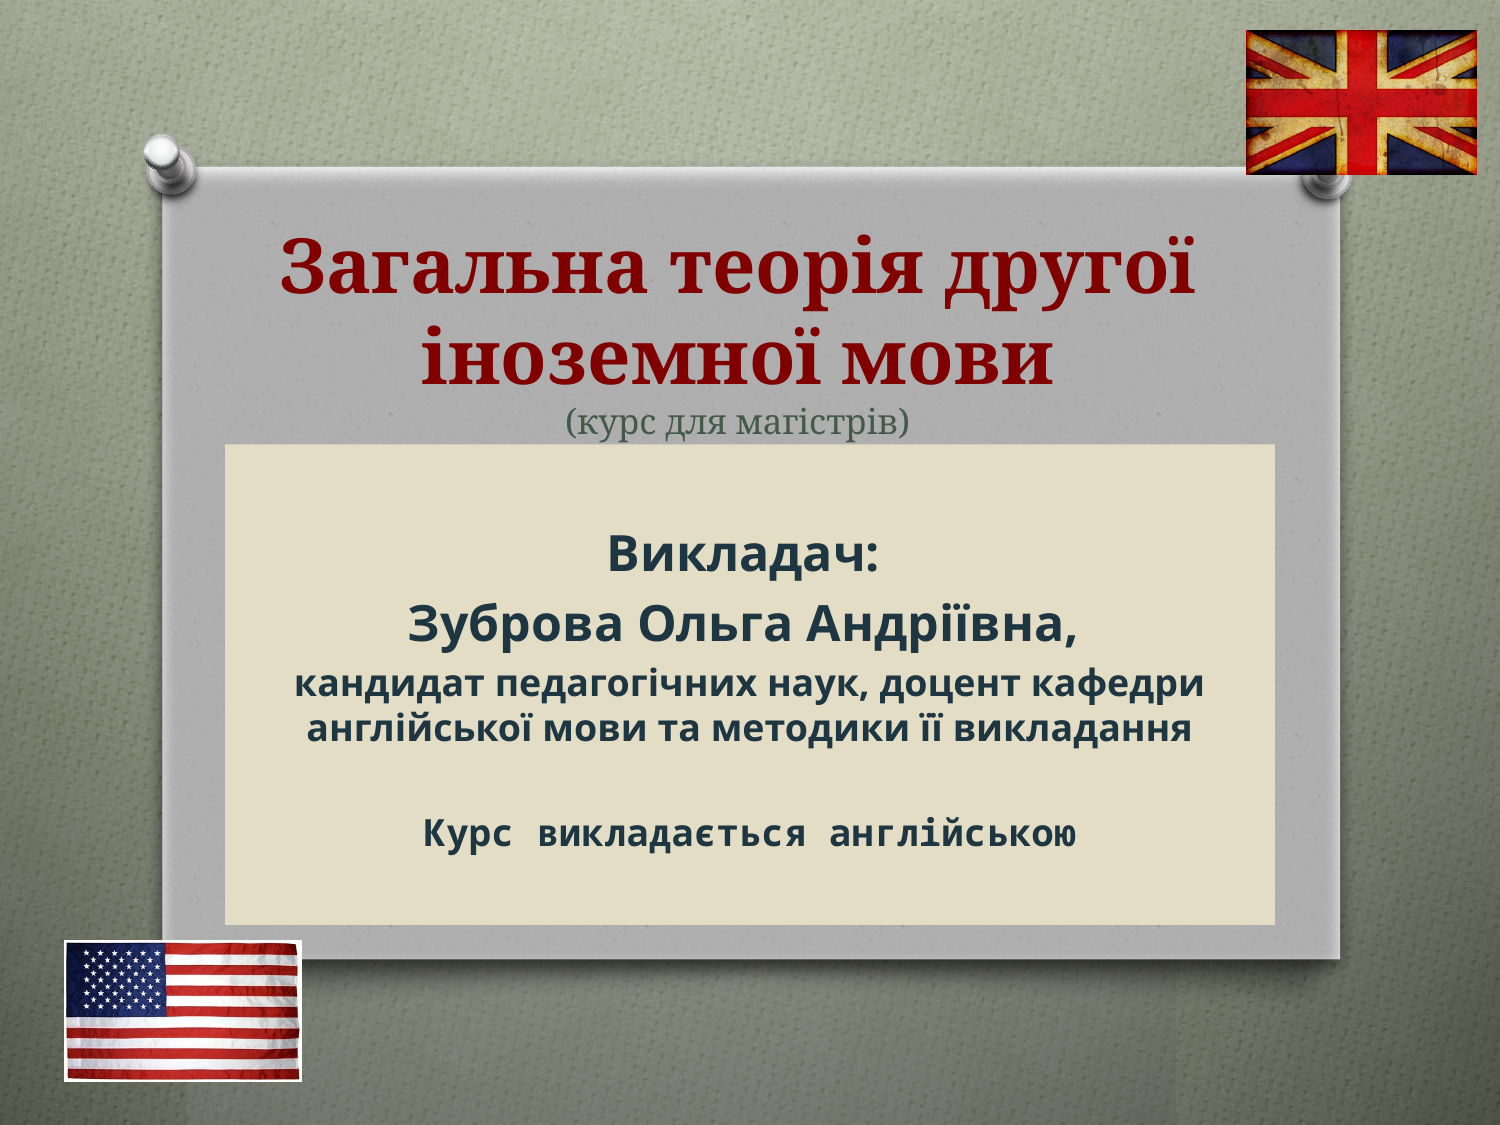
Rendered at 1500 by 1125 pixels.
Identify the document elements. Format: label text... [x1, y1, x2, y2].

picture [112, 100, 235, 208]
picture [1245, 30, 1477, 208]
picture [64, 940, 302, 1082]
title Загальна теорія другої іноземної мови (курс для магістрів) [100, 208, 1376, 450]
subtitle Викладач: Зуброва Ольга Андріївна, кандидат педагогічних наук, доцент кафедри англійської мови та методики її викладання Курс викладається англійською [225, 444, 1275, 925]
